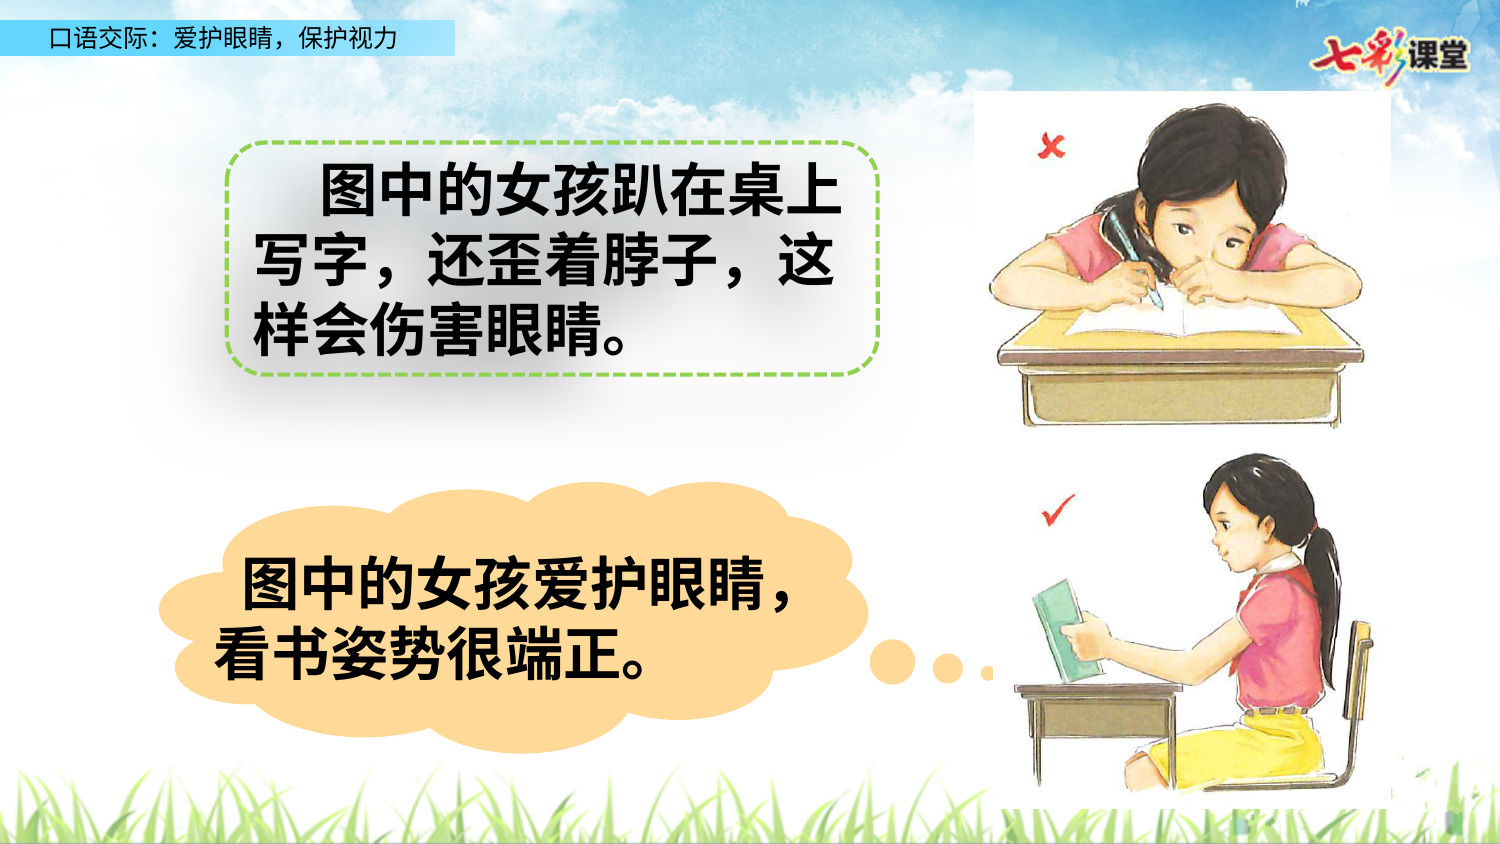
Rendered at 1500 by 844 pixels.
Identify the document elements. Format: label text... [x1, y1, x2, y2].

picture [0, 0, 1500, 844]
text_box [159, 480, 869, 753]
text_box 图中的女孩趴在桌上写字，还歪着脖子，这样会伤害眼睛。 [224, 140, 880, 377]
